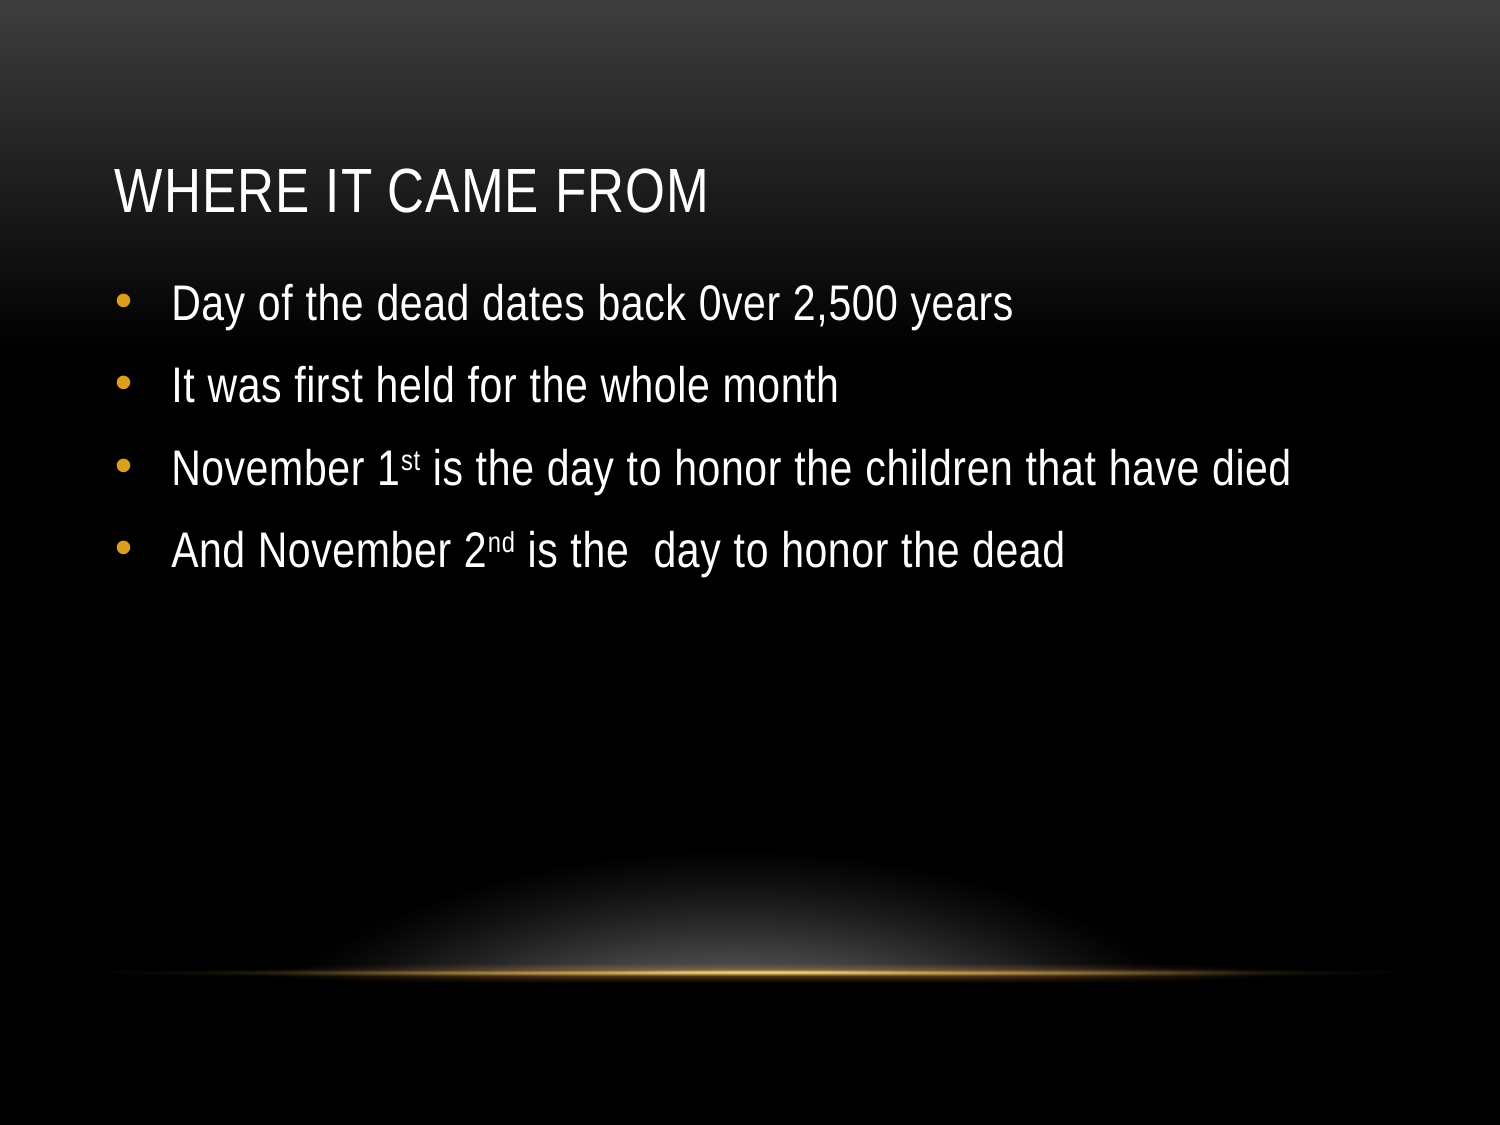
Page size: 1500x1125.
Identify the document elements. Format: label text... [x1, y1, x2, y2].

picture [0, 0, 1500, 1125]
title Where it came from [99, 45, 1400, 233]
list Day of the dead dates back 0ver 2,500 years It was first held for the whole month November 1st is the day to honor the children that have died And November 2nd is the day to honor the dead [99, 262, 1400, 938]
